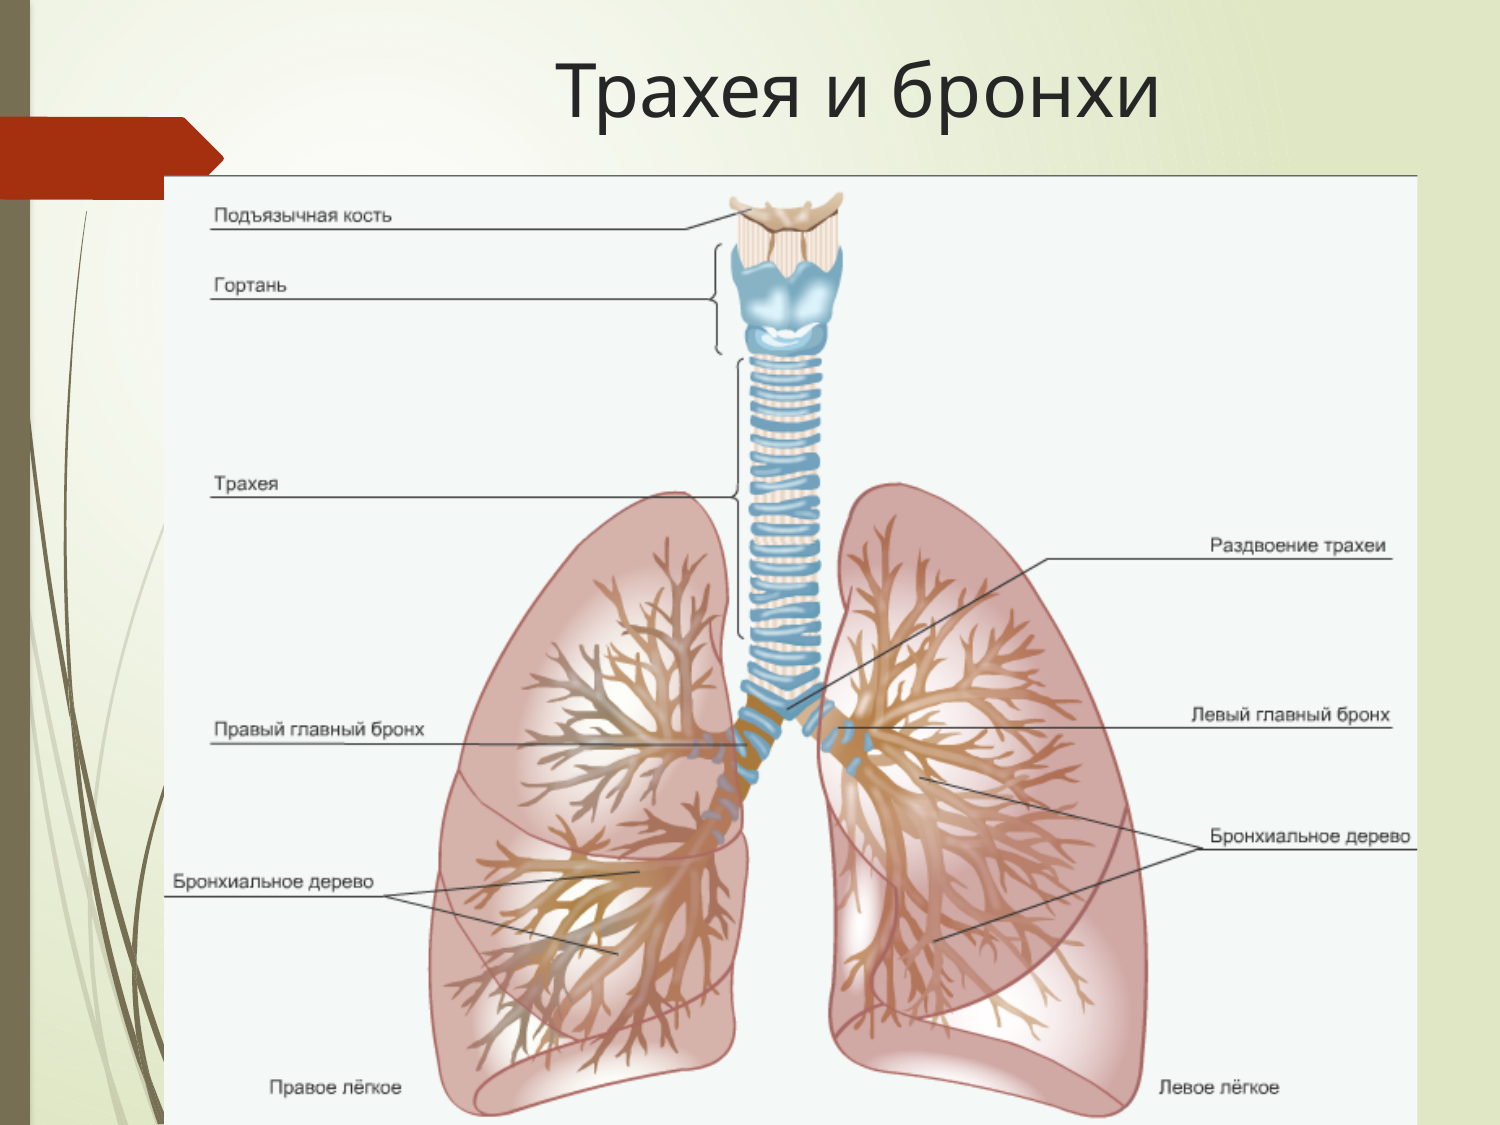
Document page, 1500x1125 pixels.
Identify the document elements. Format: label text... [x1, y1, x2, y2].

picture [163, 175, 1418, 1125]
title Трахея и бронхи [319, 35, 1400, 175]
